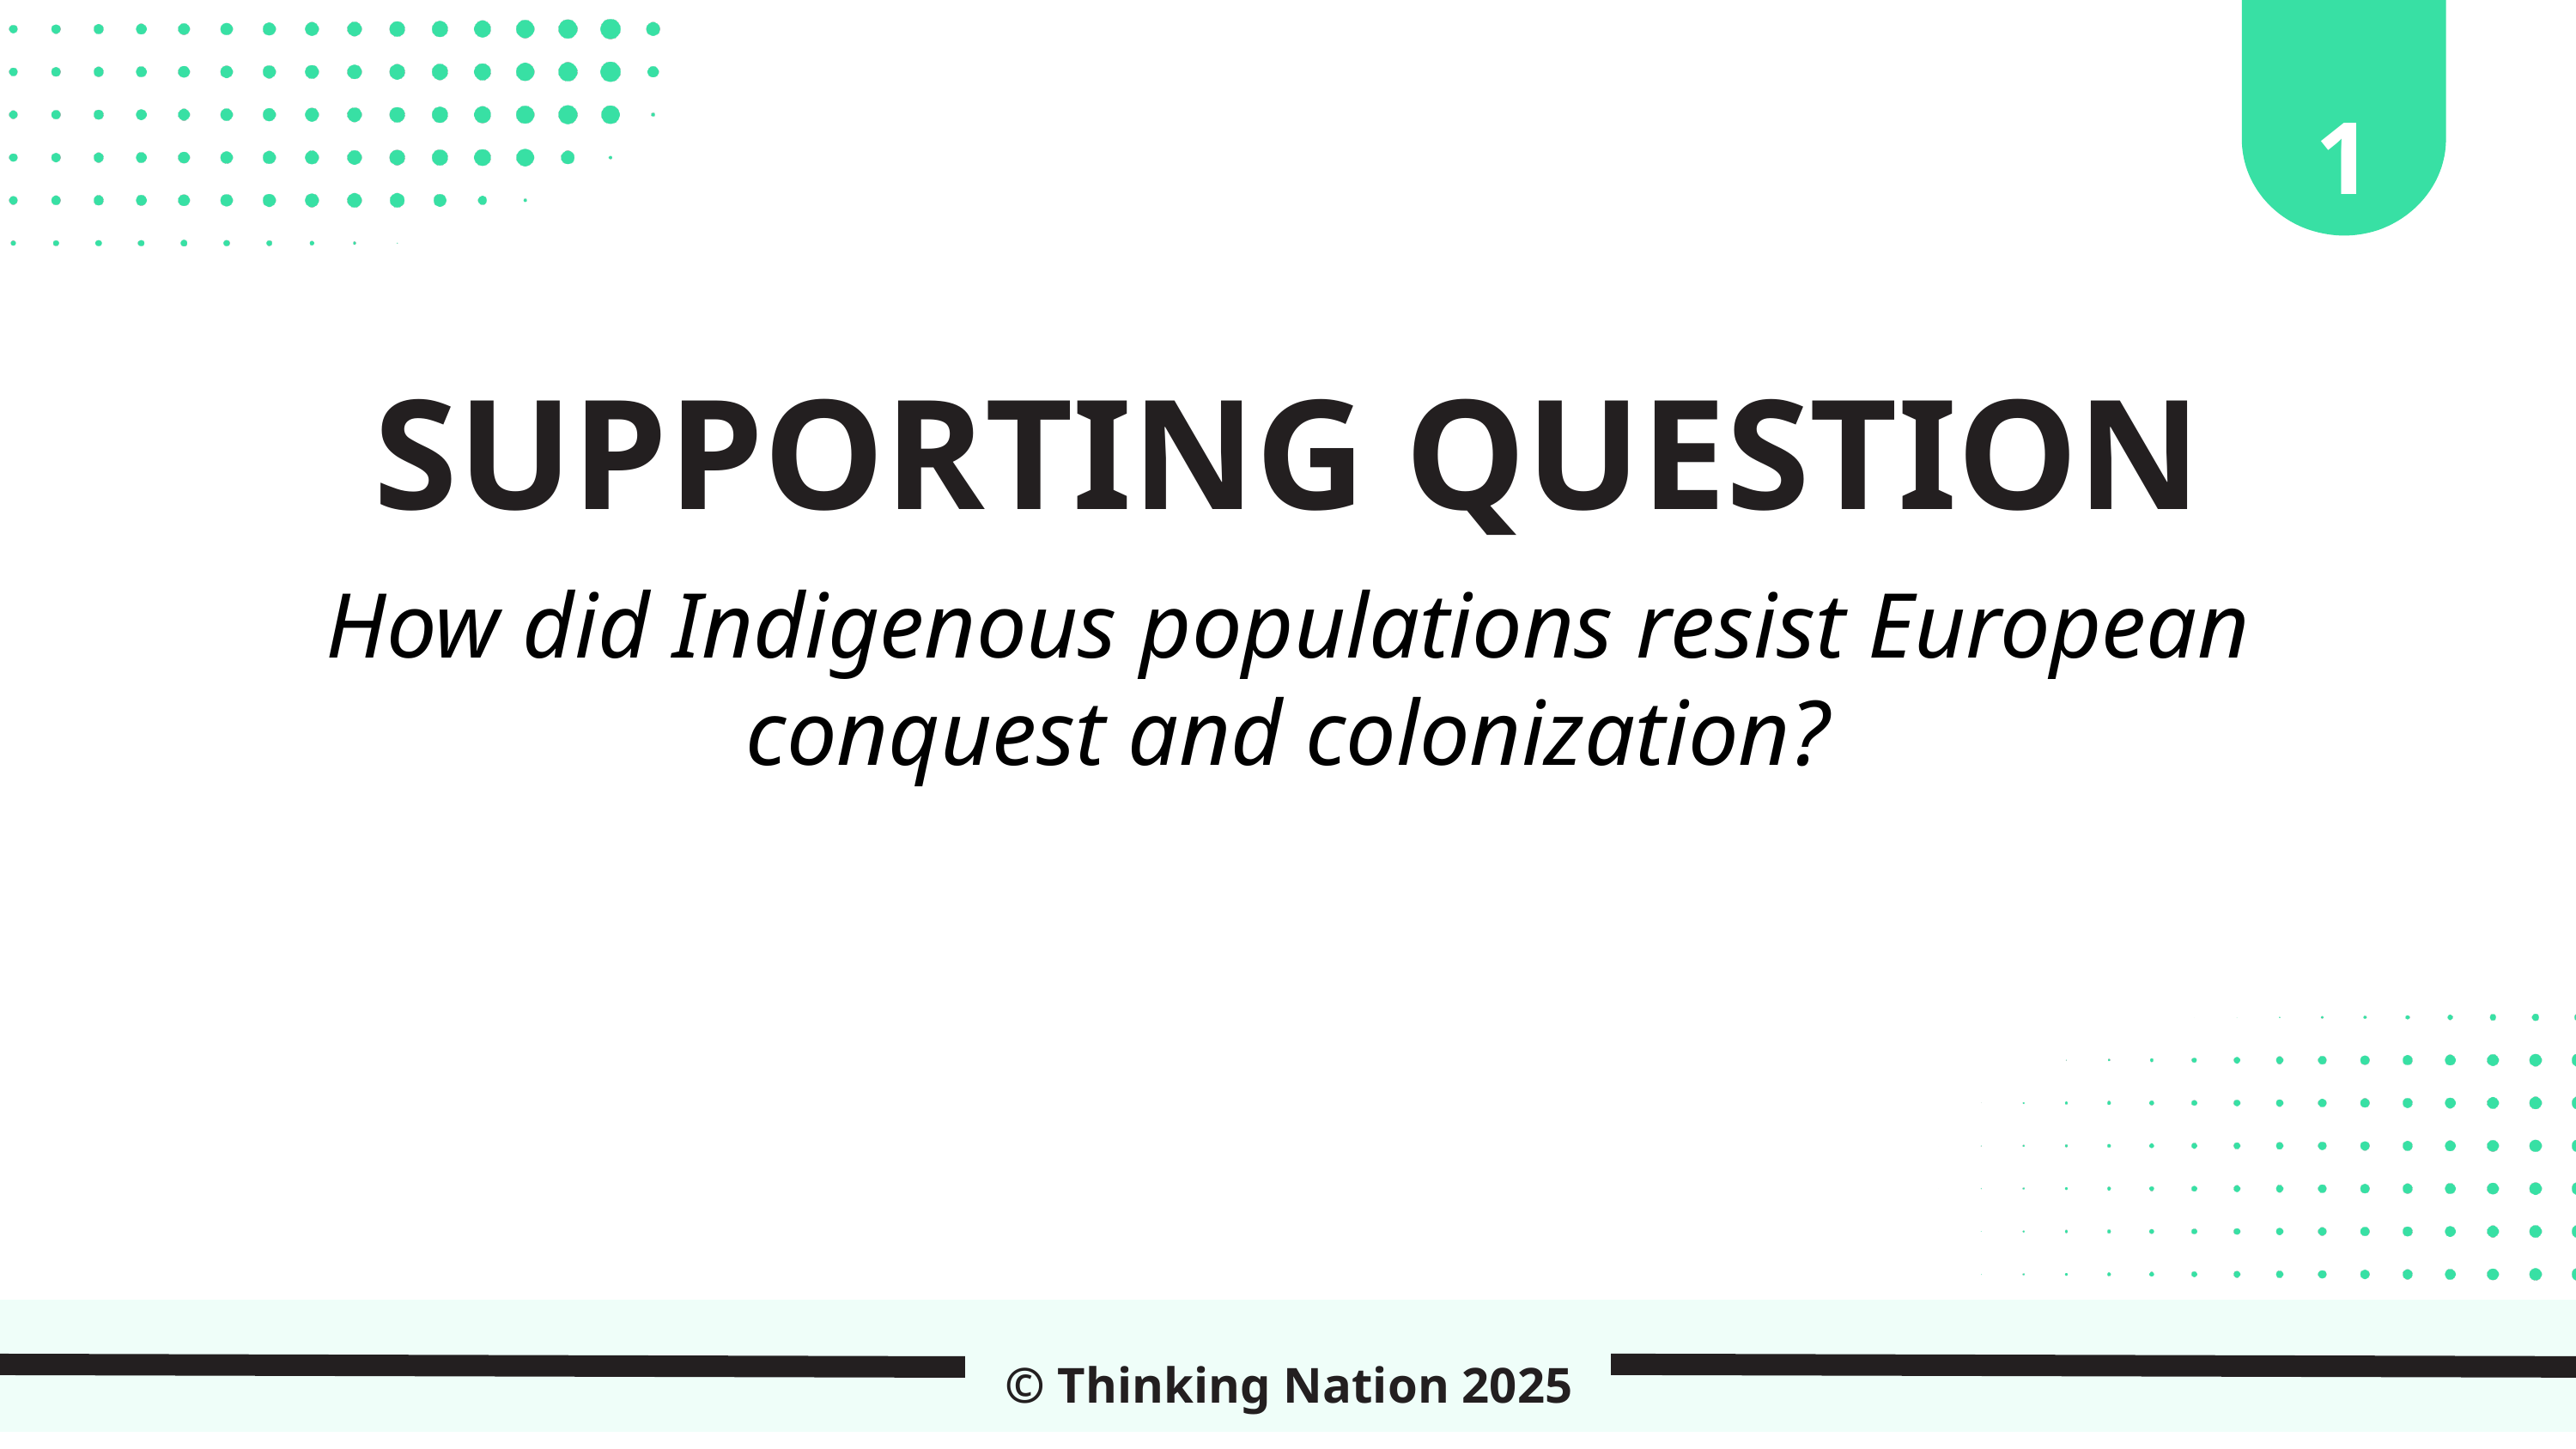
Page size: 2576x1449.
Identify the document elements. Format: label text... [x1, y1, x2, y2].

text_box [0, 0, 660, 246]
text_box SUPPORTING QUESTION [359, 284, 2216, 540]
text_box How did Indigenous populations resist European conquest and colonization? [252, 568, 2324, 784]
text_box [2233, 0, 2455, 236]
text_box [1938, 1013, 2576, 1299]
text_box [0, 1299, 2576, 1433]
